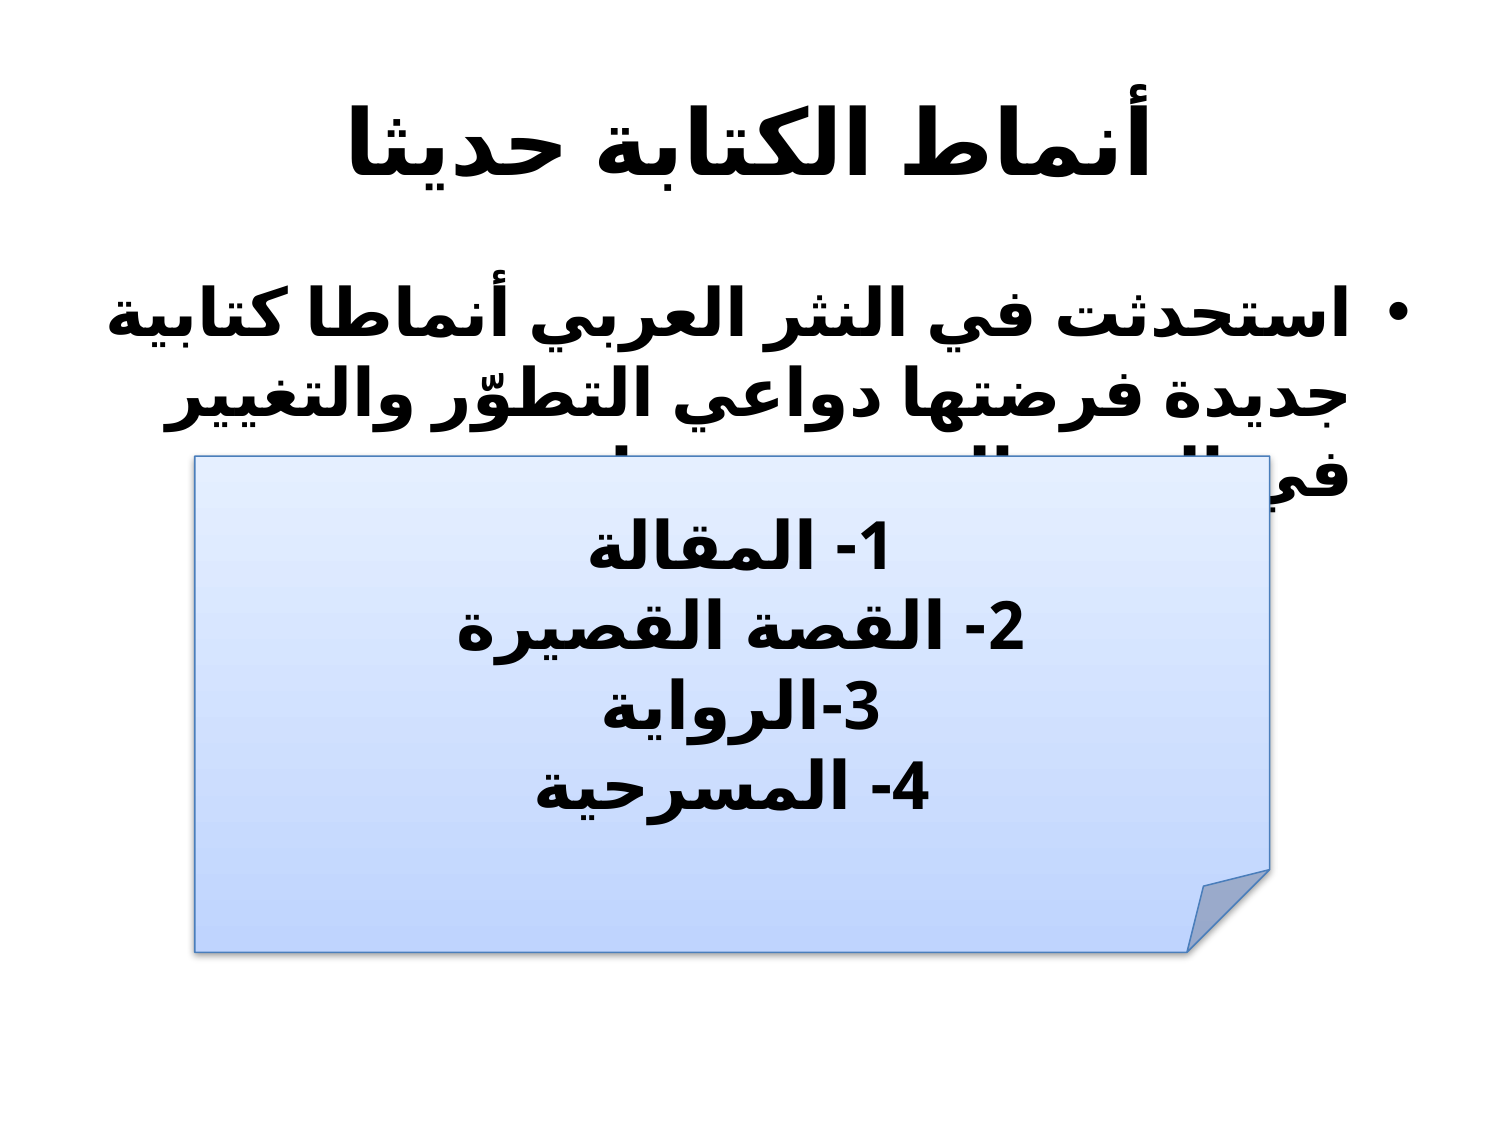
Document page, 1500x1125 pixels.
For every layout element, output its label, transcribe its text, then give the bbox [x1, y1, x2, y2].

text_box 1- المقالة 2- القصة القصيرة 3-الرواية 4- المسرحية [193, 455, 1271, 954]
list استحدثت في النثر العربي أنماطا كتابية جديدة فرضتها دواعي التطوّر والتغيير في العصر الحديث, منها : [75, 262, 1425, 1005]
title أنماط الكتابة حديثا [75, 45, 1425, 233]
